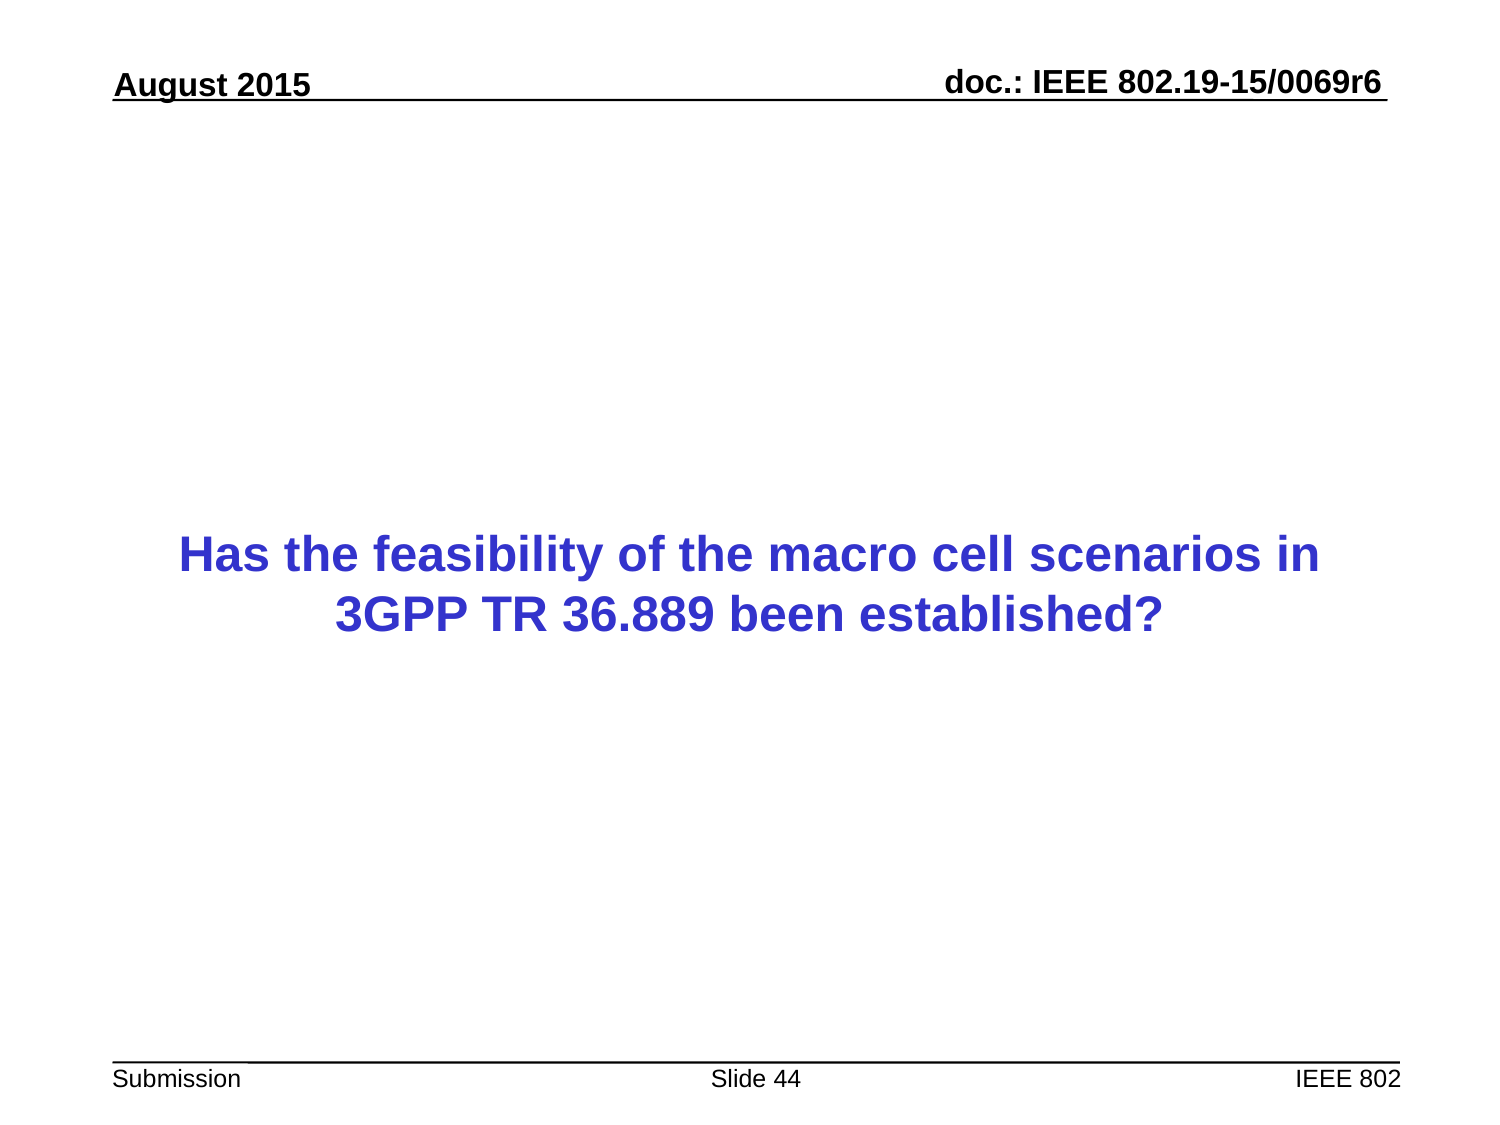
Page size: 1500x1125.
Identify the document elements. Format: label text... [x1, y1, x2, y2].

title Has the feasibility of the macro cell scenarios in 3GPP TR 36.889 been established? [112, 125, 1388, 1038]
slide_number Slide 44 [709, 1061, 803, 1093]
footer IEEE 802 [1294, 1061, 1402, 1093]
